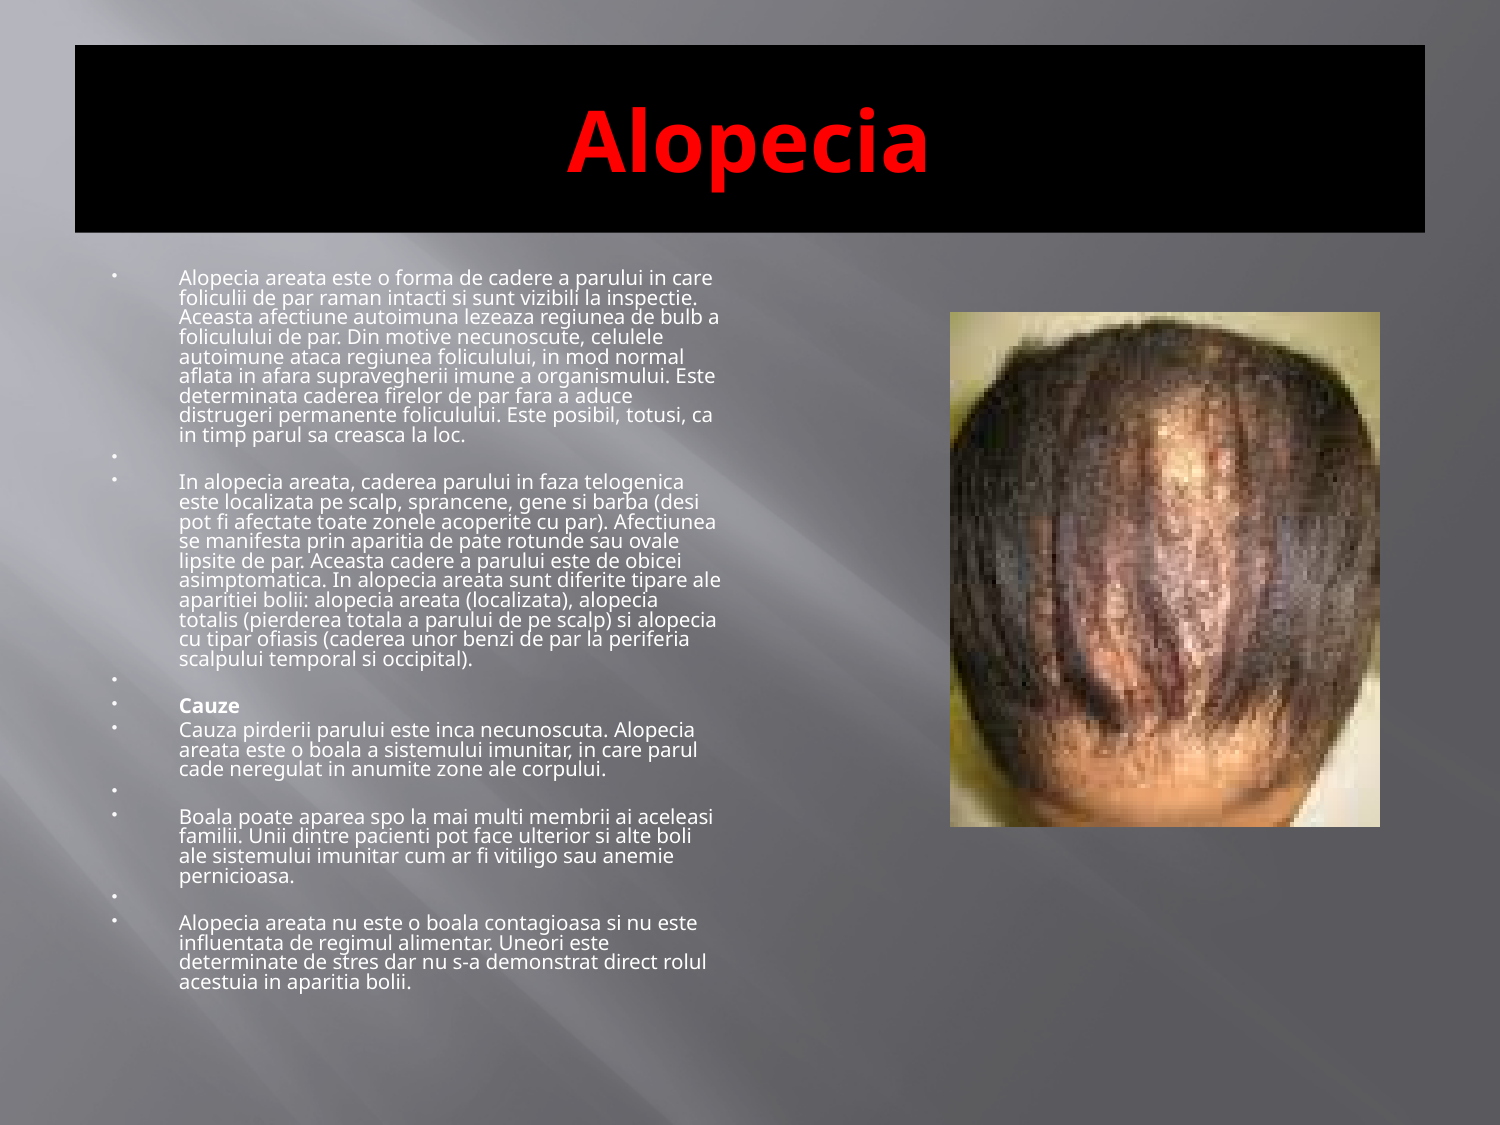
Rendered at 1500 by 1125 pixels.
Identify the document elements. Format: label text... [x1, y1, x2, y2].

list Alopecia areata este o forma de cadere a parului in care foliculii de par raman intacti si sunt vizibili la inspectie. Aceasta afectiune autoimuna lezeaza regiunea de bulb a foliculului de par. Din motive necunoscute, celulele autoimune ataca regiunea foliculului, in mod normal aflata in afara supravegherii imune a organismului. Este determinata caderea firelor de par fara a aduce distrugeri permanente foliculului. Este posibil, totusi, ca in timp parul sa creasca la loc. In alopecia areata, caderea parului in faza telogenica este localizata pe scalp, sprancene, gene si barba (desi pot fi afectate toate zonele acoperite cu par). Afectiunea se manifesta prin aparitia de pate rotunde sau ovale lipsite de par. Aceasta cadere a parului este de obicei asimptomatica. In alopecia areata sunt diferite tipare ale aparitiei bolii: alopecia areata (localizata), alopecia totalis (pierderea totala a parului de pe scalp) si alopecia cu tipar ofiasis (caderea unor benzi de par la periferia scalpului temporal si occipital). Cauze Cauza pirderii parului este inca necunoscuta. Alopecia areata este o boala a sistemului imunitar, in care parul cade neregulat in anumite zone ale corpului. Boala poate aparea spo la mai multi membrii ai aceleasi familii. Unii dintre pacienti pot face ulterior si alte boli ale sistemului imunitar cum ar fi vitiligo sau anemie pernicioasa. Alopecia areata nu este o boala contagioasa si nu este influentata de regimul alimentar. Uneori este determinate de stres dar nu s-a demonstrat direct rolul acestuia in aparitia bolii. [74, 262, 738, 1006]
title Alopecia [75, 45, 1425, 233]
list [949, 312, 1380, 827]
